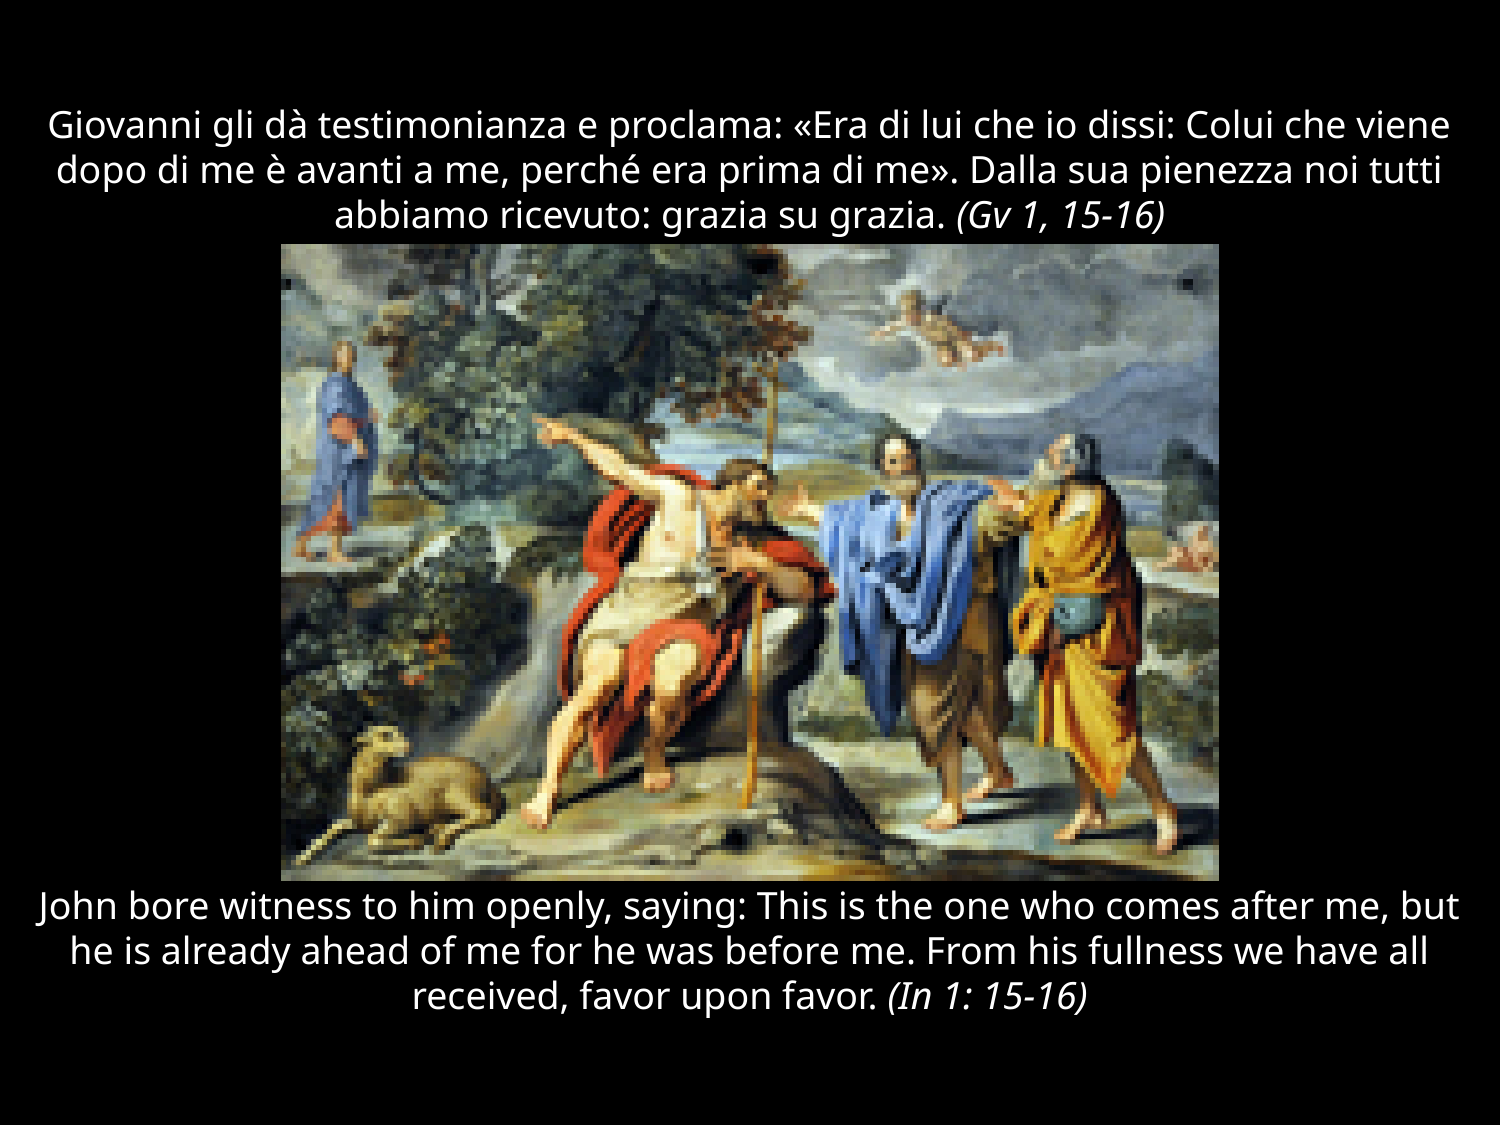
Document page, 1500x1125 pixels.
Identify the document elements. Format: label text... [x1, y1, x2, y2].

title Giovanni gli dà testimonianza e proclama: «Era di lui che io dissi: Colui che viene dopo di me è avanti a me, perché era prima di me». Dalla sua pienezza noi tutti abbiamo ricevuto: grazia su grazia. (Gv 1, 15-16) [0, 75, 1500, 263]
picture [281, 244, 1219, 881]
text_box John bore witness to him openly, saying: This is the one who comes after me, but he is already ahead of me for he was before me. From his fullness we have all received, favor upon favor. (In 1: 15-16) [0, 874, 1500, 1025]
